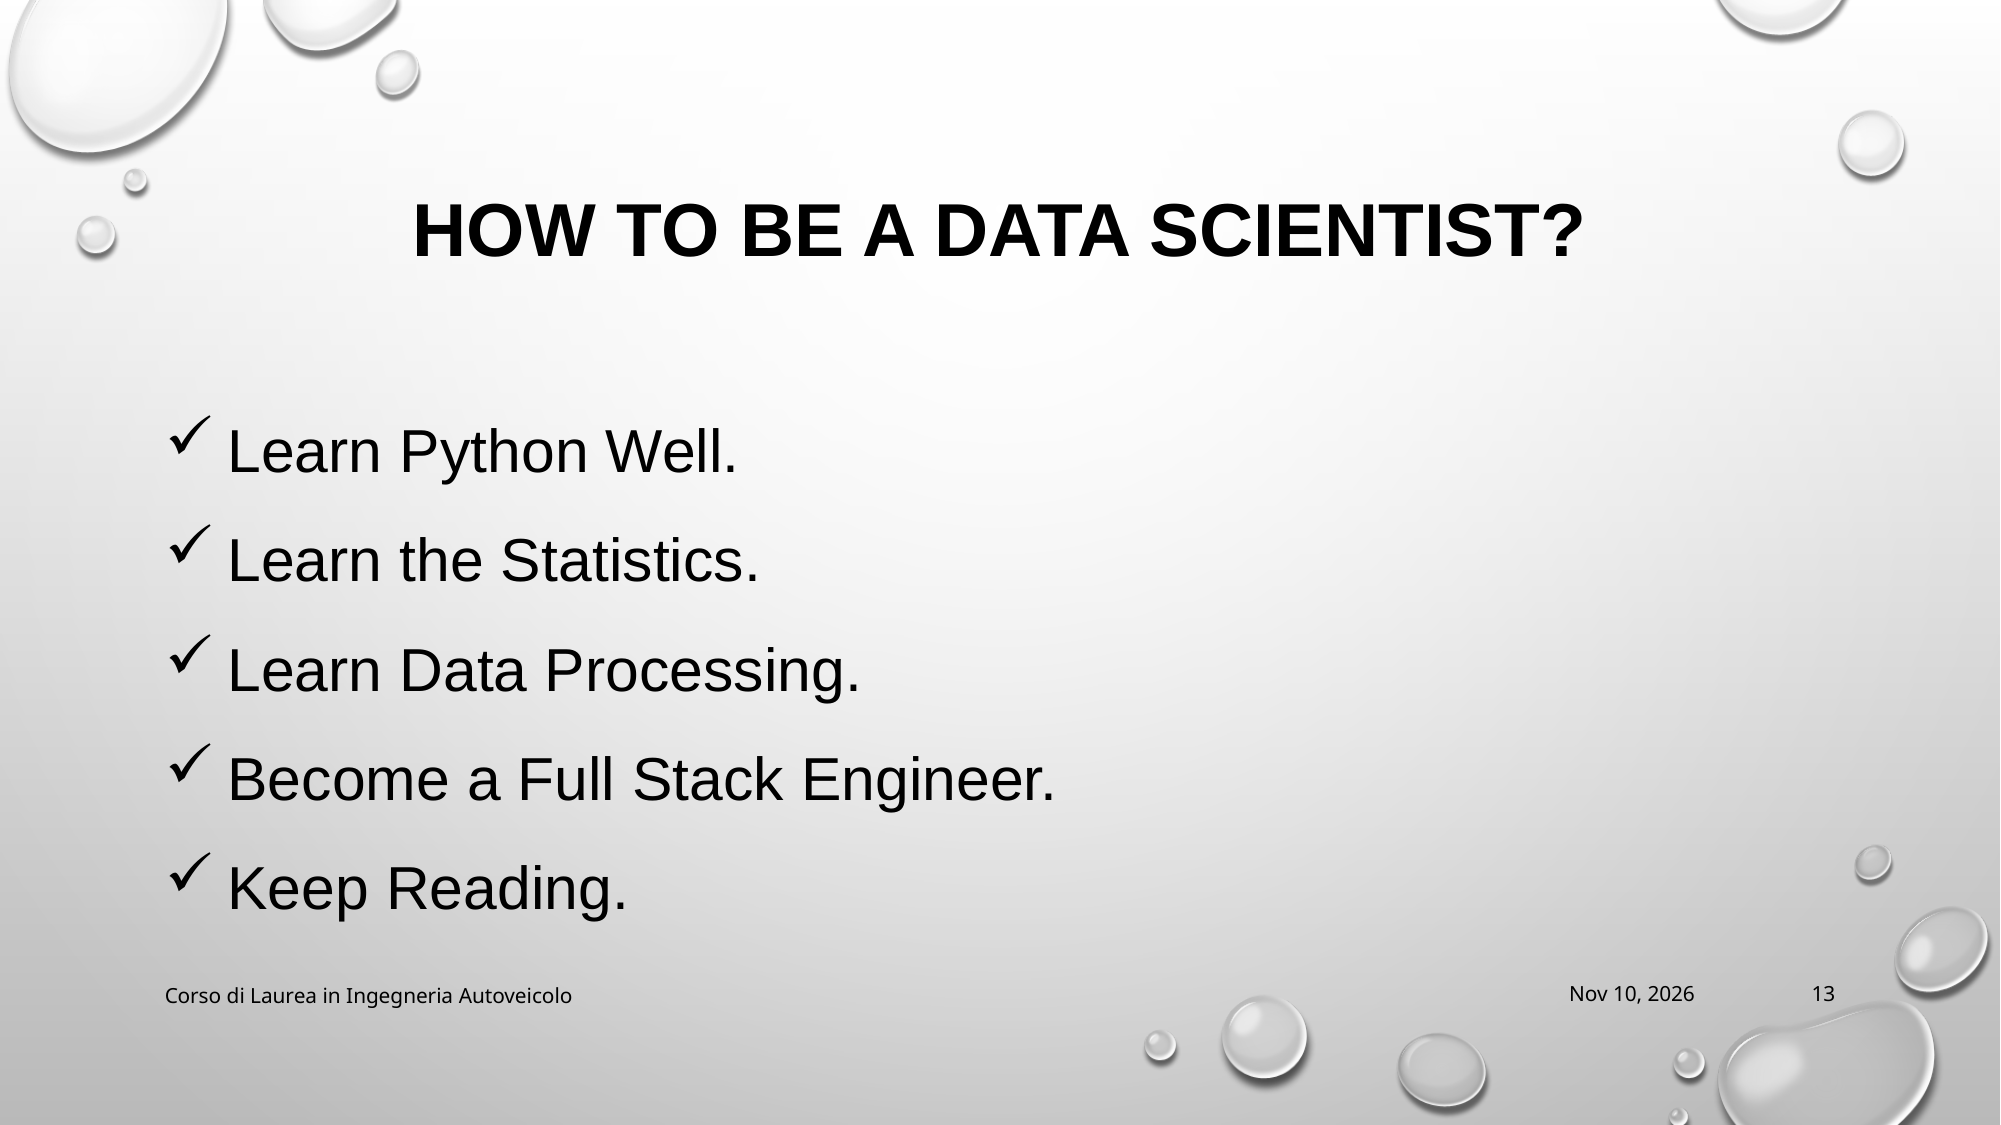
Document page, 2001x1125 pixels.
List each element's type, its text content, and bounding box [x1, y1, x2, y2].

slide_number 13 [1724, 965, 1851, 1025]
list Learn Python Well. Learn the Statistics. Learn Data Processing. Become a Full Stack Engineer. Keep Reading. [149, 367, 1850, 930]
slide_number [1259, 965, 1710, 1025]
picture [0, 0, 2000, 1125]
title How to be a Data Scientist? [149, 101, 1851, 364]
footer Corso di Laurea in Ingegneria Autoveicolo [149, 965, 1245, 1025]
